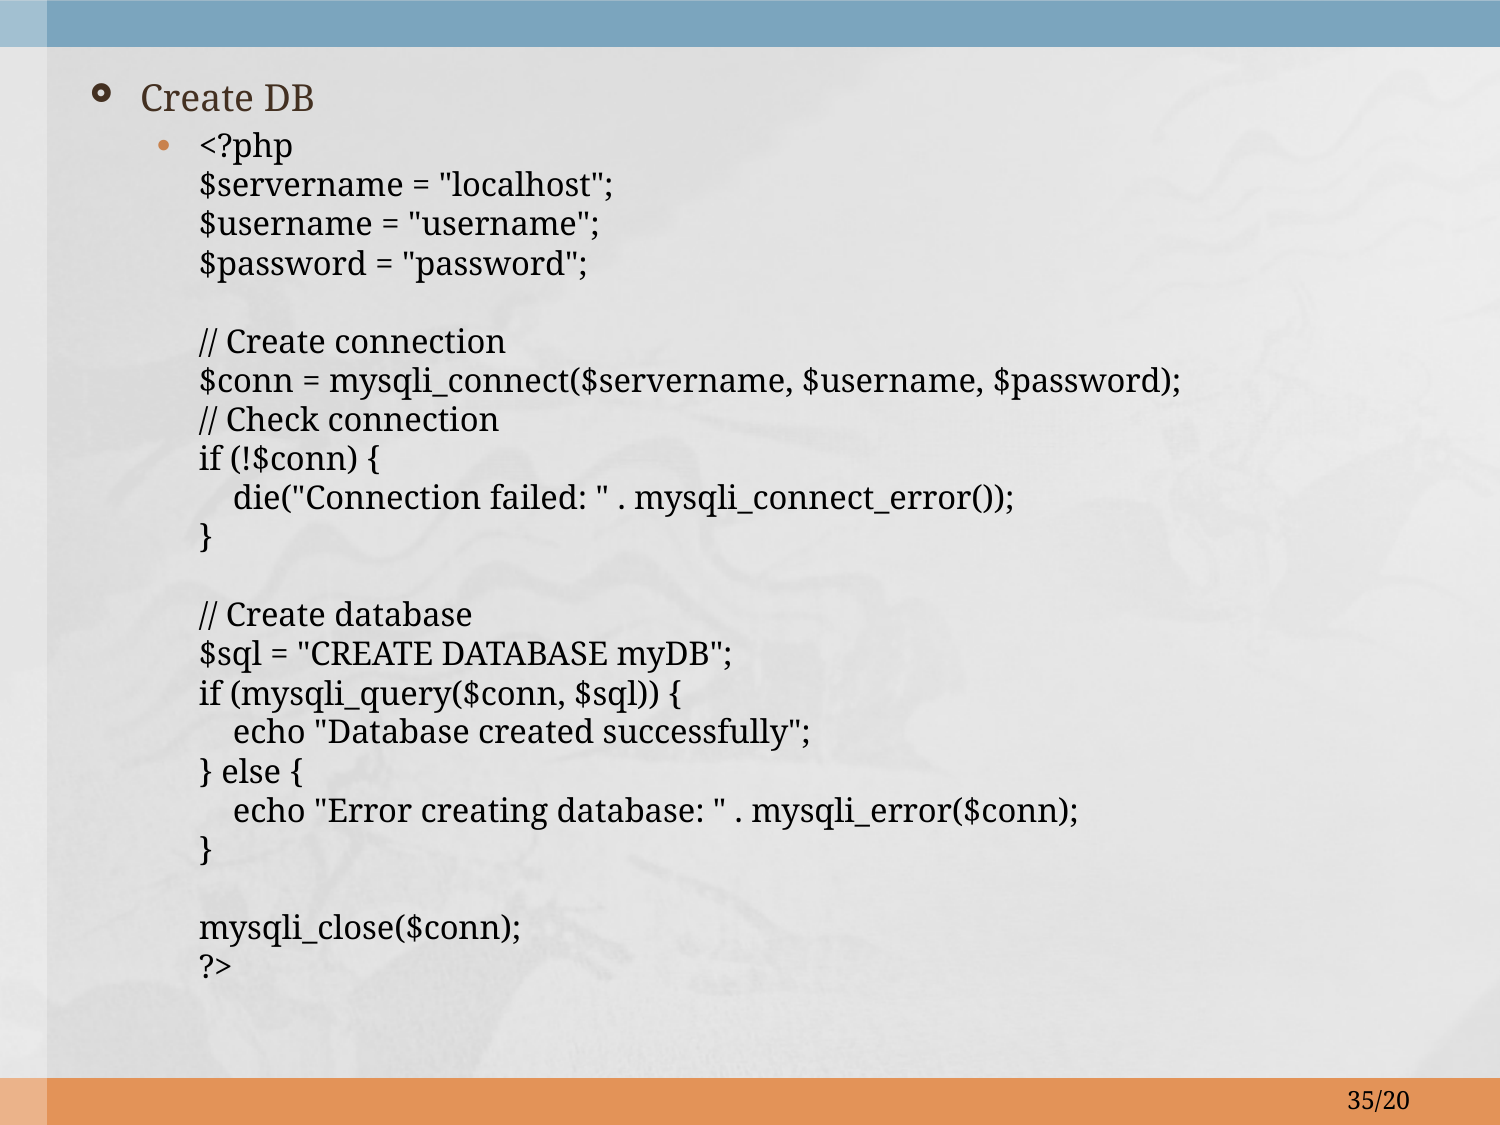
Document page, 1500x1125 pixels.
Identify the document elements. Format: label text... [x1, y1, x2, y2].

list Create DB <?php $servername = "localhost"; $username = "username"; $password = "password"; // Create connection $conn = mysqli_connect($servername, $username, $password); // Check connection if (!$conn) { die("Connection failed: " . mysqli_connect_error()); } // Create database $sql = "CREATE DATABASE myDB"; if (mysqli_query($conn, $sql)) { echo "Database created successfully"; } else { echo "Error creating database: " . mysqli_error($conn); } mysqli_close($conn); ?> [75, 66, 1425, 1005]
slide_number 35/20 [1074, 1078, 1425, 1125]
